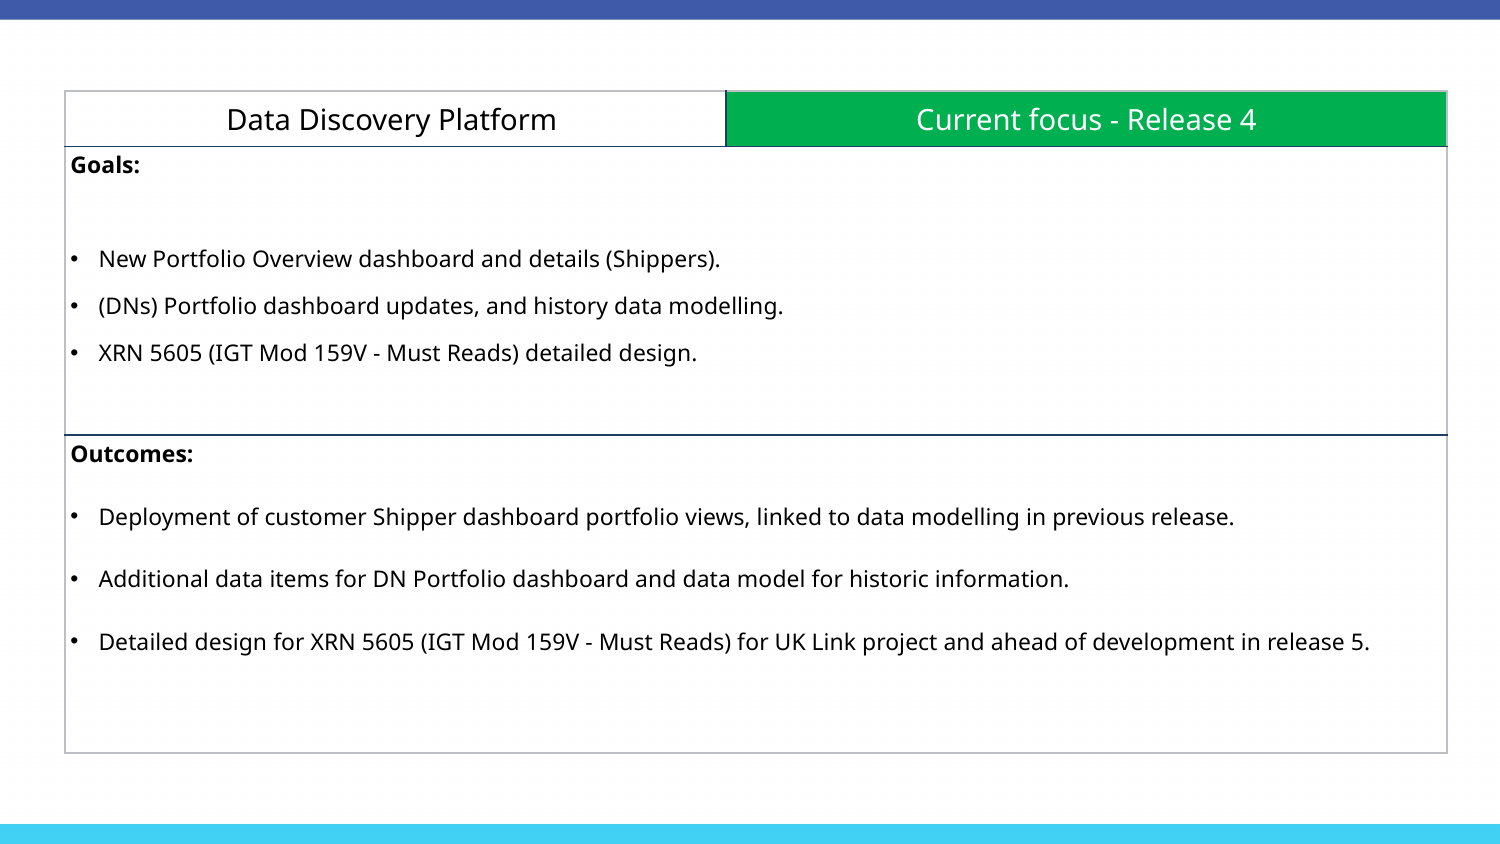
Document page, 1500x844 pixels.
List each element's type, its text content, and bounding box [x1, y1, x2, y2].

table_cell Goals: New Portfolio Overview dashboard and details (Shippers). (DNs) Portfolio dashboard updates, and history data modelling. XRN 5605 (IGT Mod 159V - Must Reads) detailed design. [66, 147, 1446, 434]
table_cell Outcomes: Deployment of customer Shipper dashboard portfolio views, linked to data modelling in previous release. Additional data items for DN Portfolio dashboard and data model for historic information. Detailed design for XRN 5605 (IGT Mod 159V - Must Reads) for UK Link project and ahead of development in release 5. [66, 436, 1446, 752]
table_header Data Discovery Platform [66, 92, 725, 146]
table_header Current focus - Release 4 [727, 92, 1446, 146]
picture [0, 0, 1500, 844]
